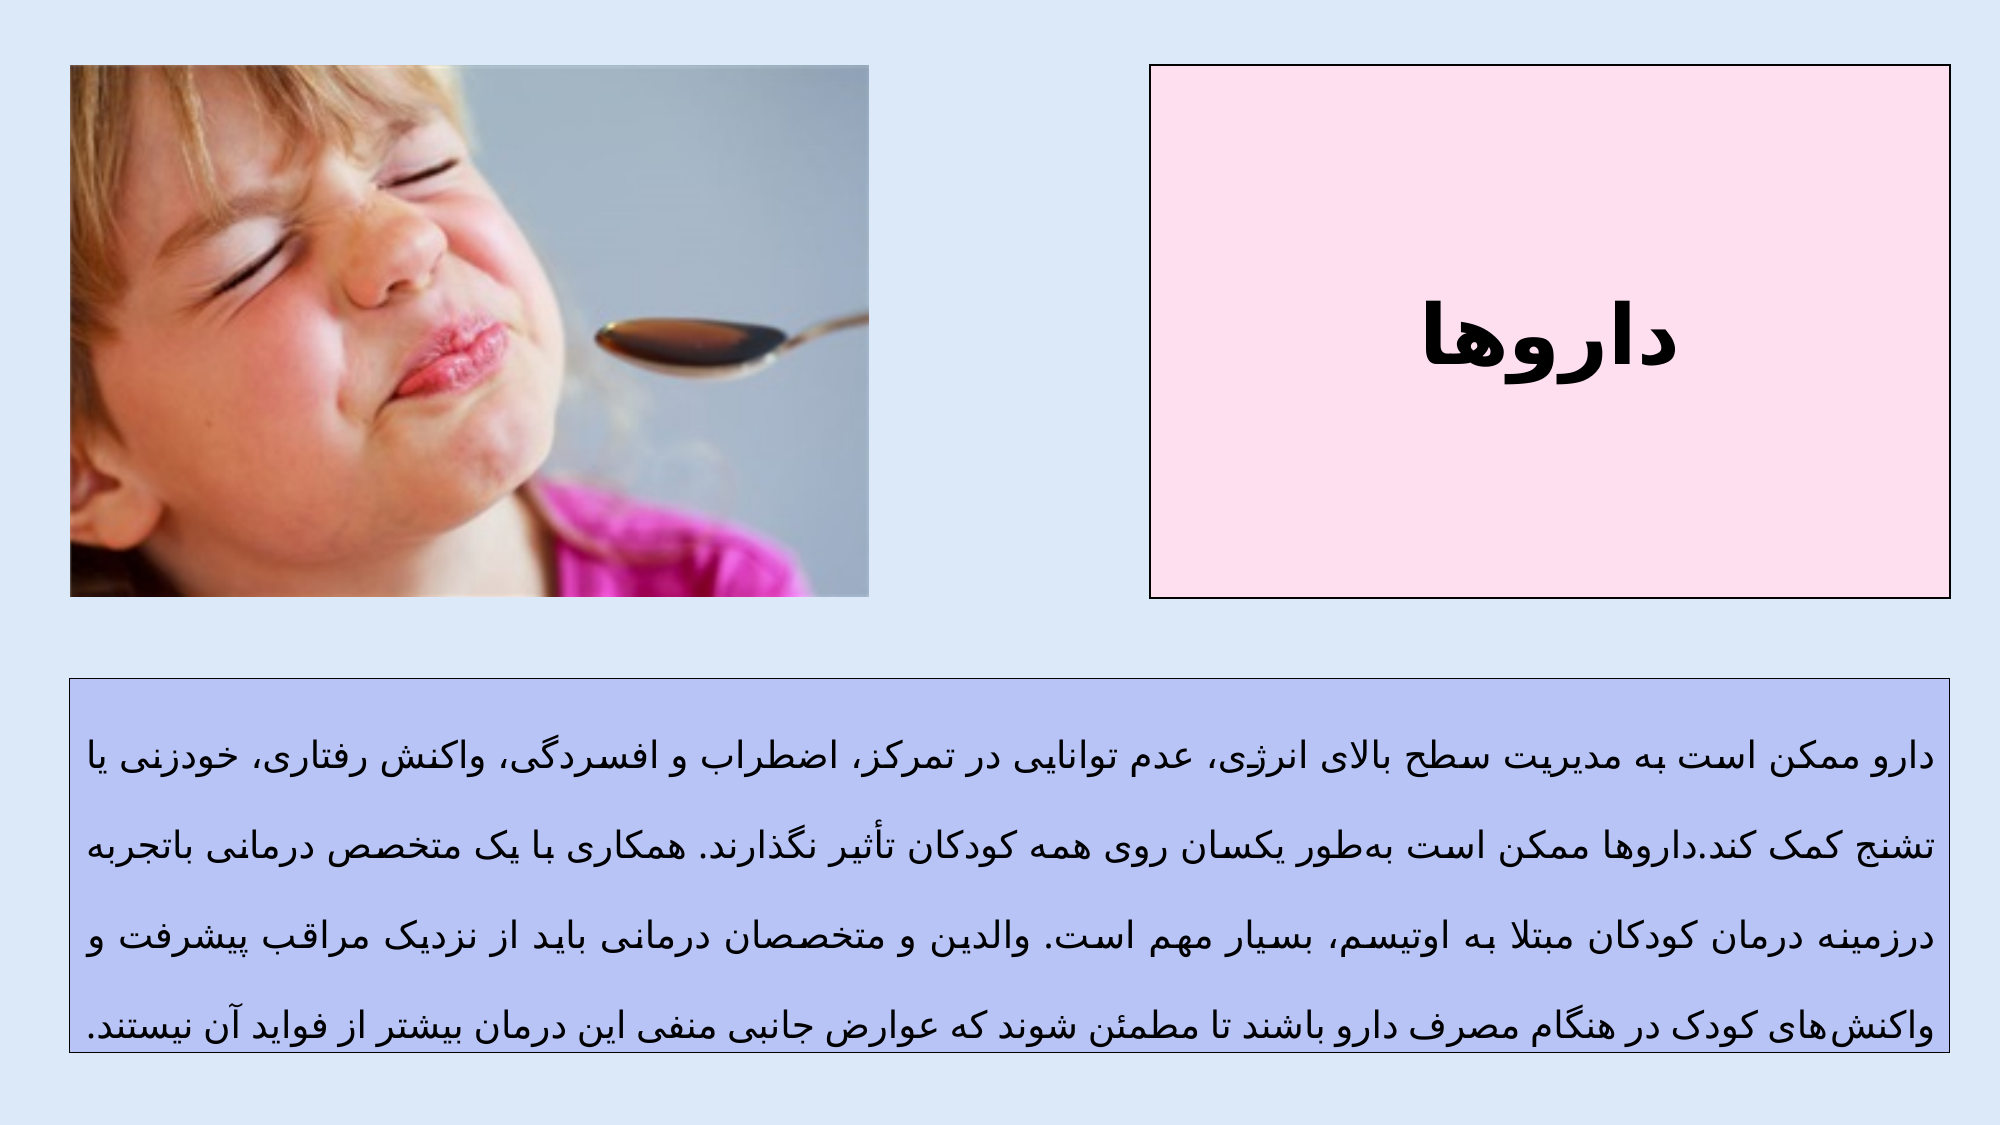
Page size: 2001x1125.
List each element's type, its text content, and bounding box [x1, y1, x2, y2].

picture [69, 64, 870, 598]
text_box دارو ممکن است به مدیریت سطح بالای انرژی، عدم توانایی در تمرکز، اضطراب و افسردگی، واکنش رفتاری، خودزنی یا تشنج کمک کند.داروها ممکن است به‌طور یکسان روی همه کودکان تأثیر نگذارند. همکاری با یک متخصص درمانی باتجربه درزمینه درمان کودکان مبتلا به اوتیسم، بسیار مهم است. والدین و متخصصان درمانی باید از نزدیک مراقب پیشرفت و واکنش‌های کودک در هنگام مصرف دارو باشند تا مطمئن شوند که عوارض جانبی منفی این درمان بیشتر از فواید آن نیستند. [69, 678, 1950, 1053]
text_box داروها [1149, 64, 1951, 599]
